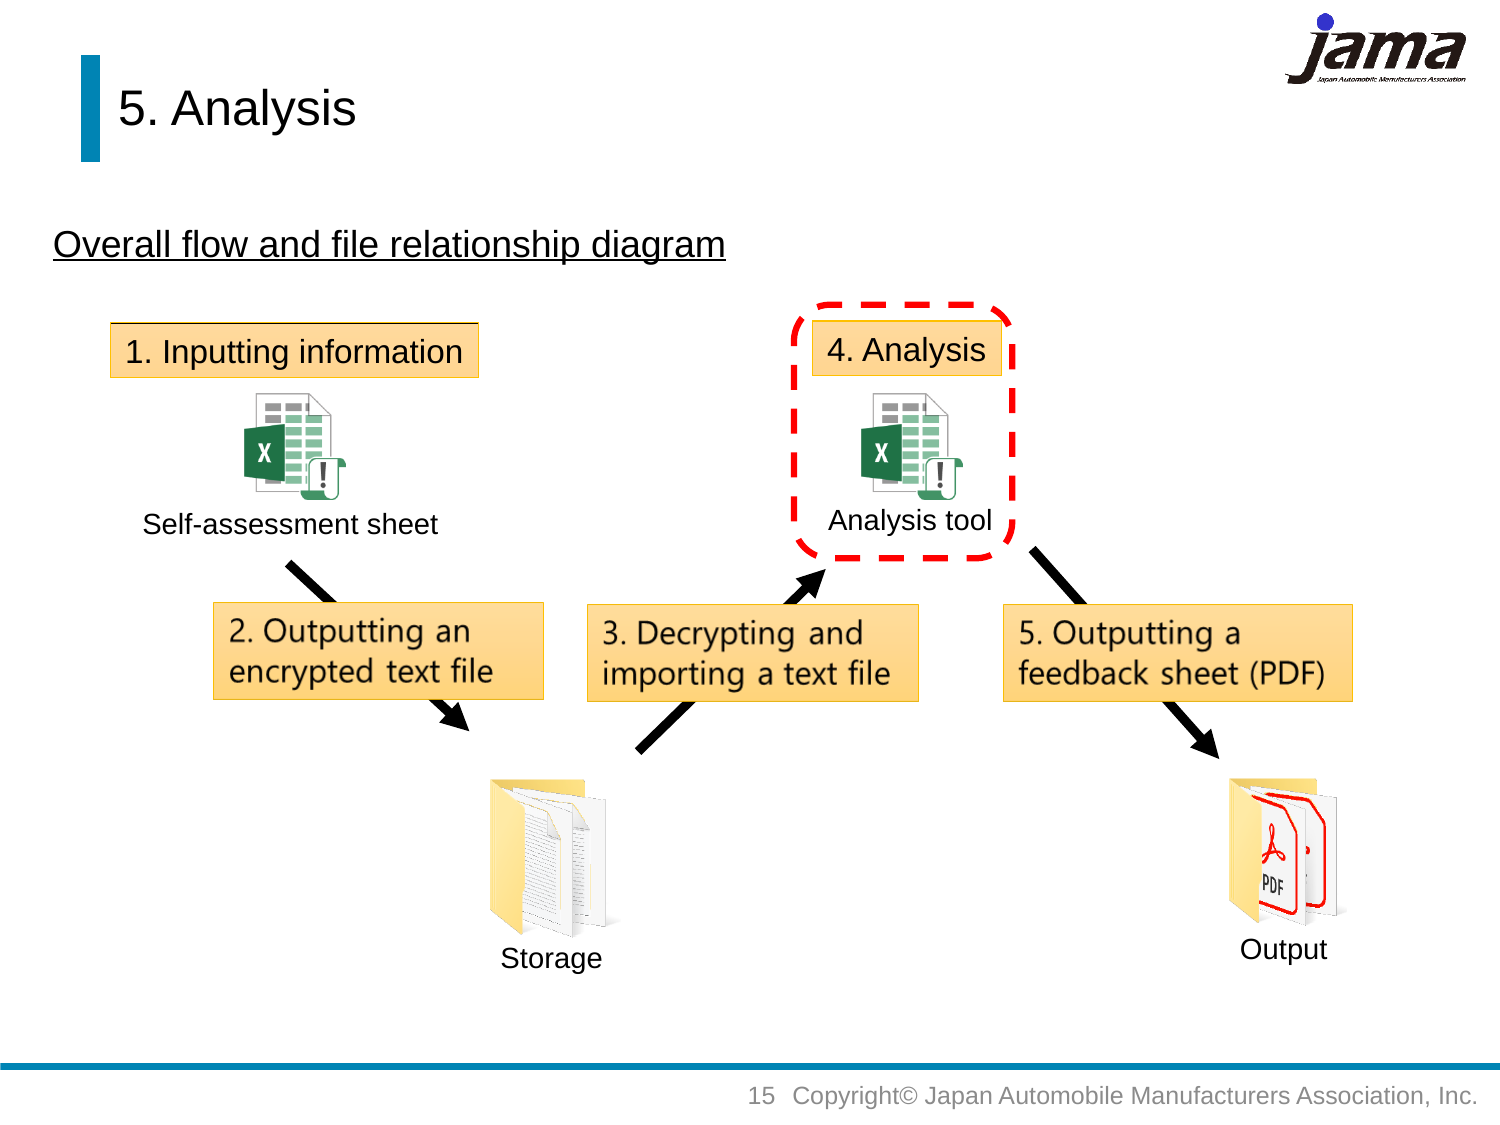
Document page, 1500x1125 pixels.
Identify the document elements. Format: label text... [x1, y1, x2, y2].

list Overall flow and file relationship diagram [37, 217, 1332, 288]
footer Copyright© Japan Automobile Manufacturers Association, Inc. [931, 1065, 1500, 1125]
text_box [127, 388, 455, 550]
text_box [1219, 769, 1347, 974]
title 5. Analysis [103, 59, 1397, 159]
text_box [637, 712, 826, 752]
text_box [1032, 548, 1220, 600]
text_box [813, 388, 1008, 545]
picture [997, 600, 1353, 712]
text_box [287, 563, 470, 598]
text_box 1. Inputting information [110, 322, 479, 378]
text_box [637, 568, 826, 600]
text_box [482, 770, 621, 983]
text_box [792, 303, 1014, 560]
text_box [287, 710, 470, 732]
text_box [1032, 712, 1220, 759]
picture [581, 600, 919, 712]
picture [208, 598, 544, 710]
picture [1285, 13, 1466, 84]
slide_number 15 [592, 1065, 931, 1125]
